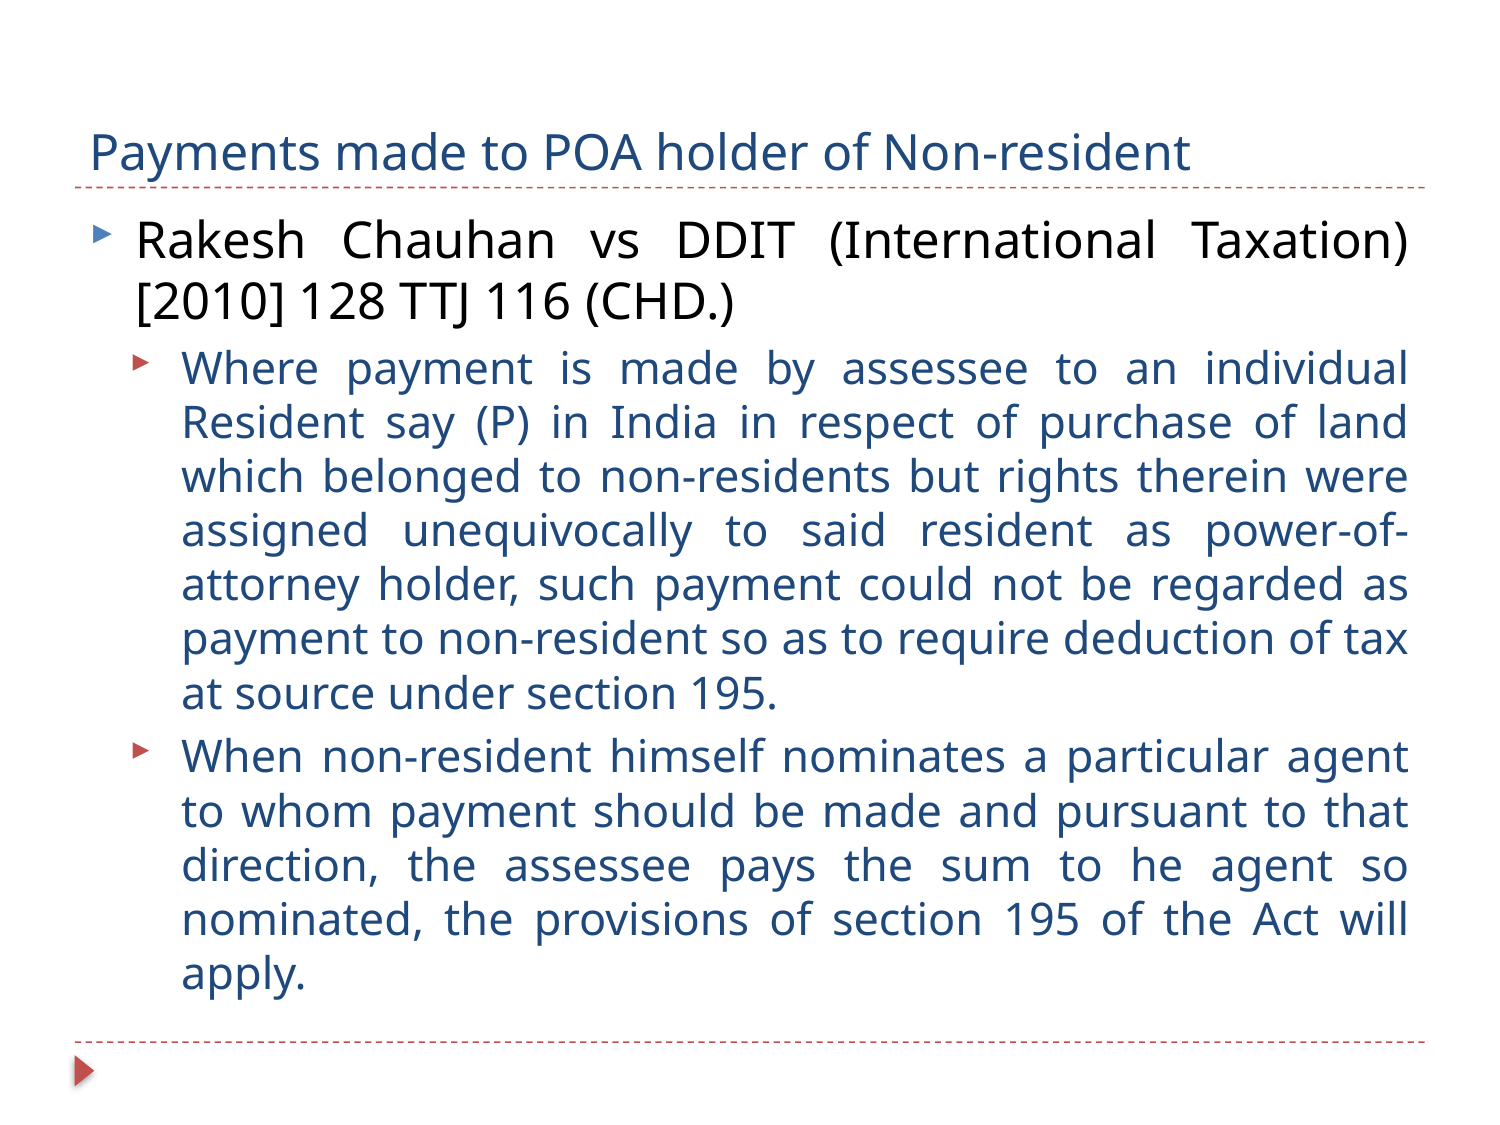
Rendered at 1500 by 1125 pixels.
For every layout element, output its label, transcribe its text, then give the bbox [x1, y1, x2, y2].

list Rakesh Chauhan vs DDIT (International Taxation) [2010] 128 TTJ 116 (CHD.) Where payment is made by assessee to an individual Resident say (P) in India in respect of purchase of land which belonged to non-residents but rights therein were assigned unequivocally to said resident as power-of-attorney holder, such payment could not be regarded as payment to non-resident so as to require deduction of tax at source under section 195. When non-resident himself nominates a particular agent to whom payment should be made and pursuant to that direction, the assessee pays the sum to he agent so nominated, the provisions of section 195 of the Act will apply. [75, 200, 1425, 1010]
title Payments made to POA holder of Non-resident [75, 24, 1425, 188]
